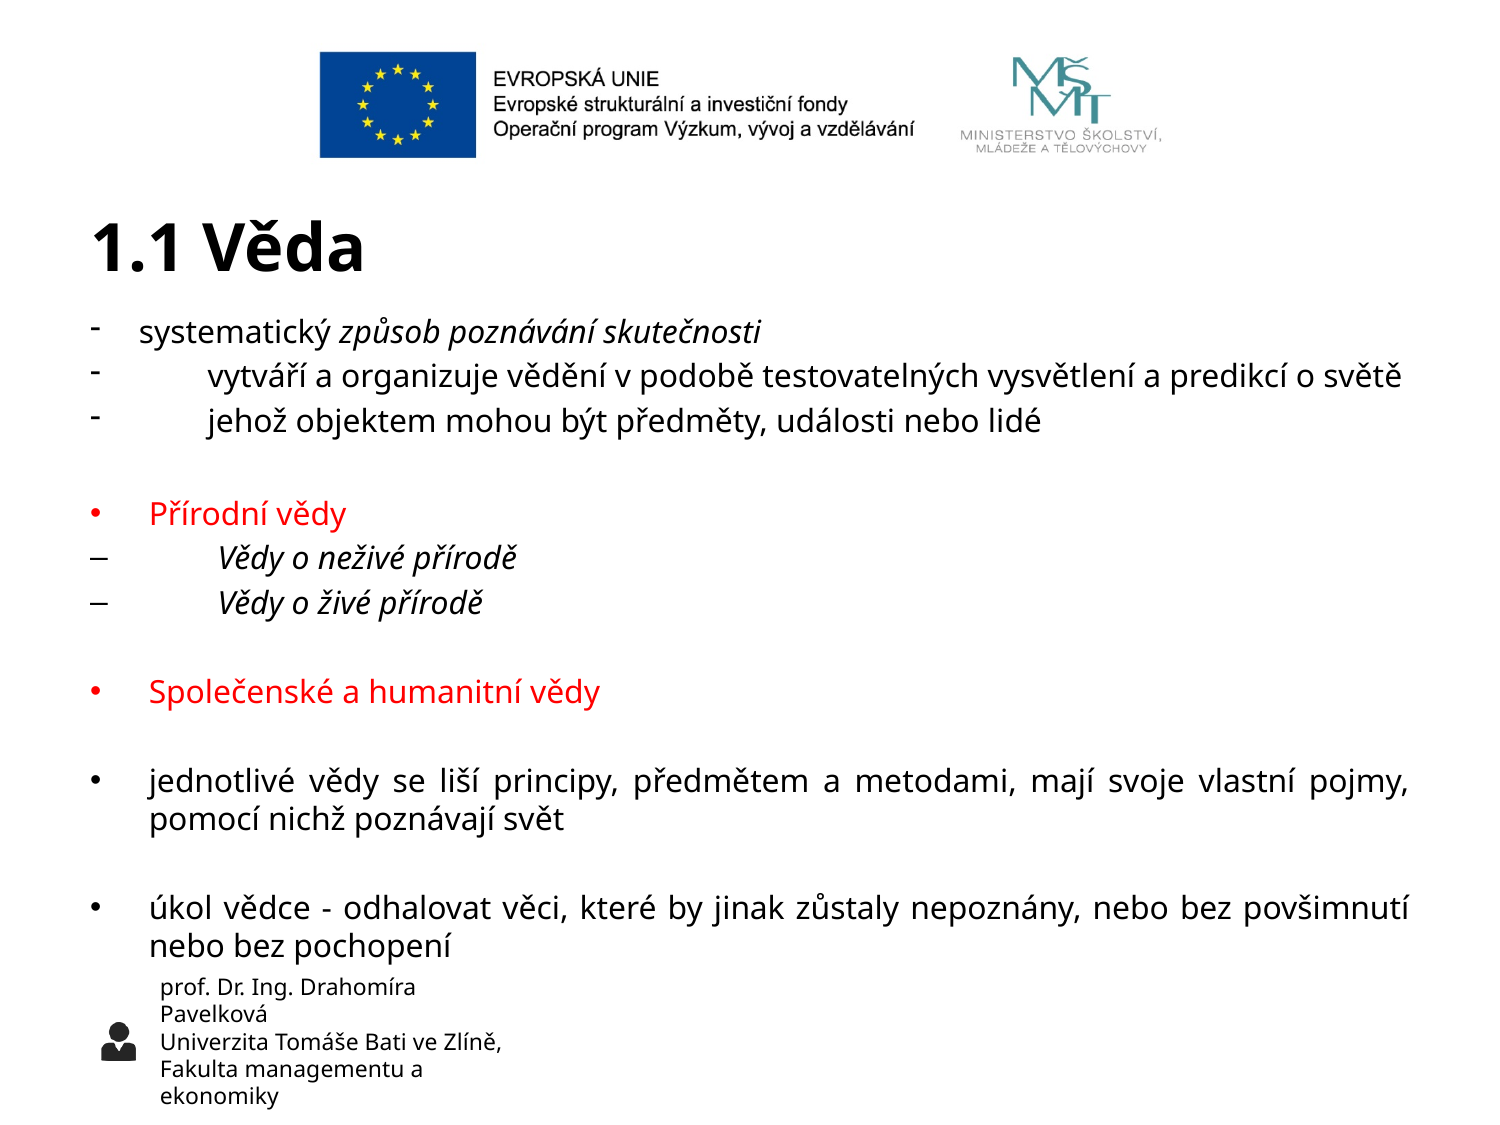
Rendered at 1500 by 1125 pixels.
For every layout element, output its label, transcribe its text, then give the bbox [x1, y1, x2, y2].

picture [267, 0, 1213, 210]
picture [101, 1021, 136, 1062]
list systematický způsob poznávání skutečnosti vytváří a organizuje vědění v podobě testovatelných vysvětlení a predikcí o světě jehož objektem mohou být předměty, události nebo lidé Přírodní vědy Vědy o neživé přírodě Vědy o živé přírodě Společenské a humanitní vědy jednotlivé vědy se liší principy, předmětem a metodami, mají svoje vlastní pojmy, pomocí nichž poznávají svět úkol vědce - odhalovat věci, které by jinak zůstaly nepoznány, nebo bez povšimnutí nebo bez pochopení [75, 304, 1425, 1000]
footer prof. Dr. Ing. Drahomíra Pavelková Univerzita Tomáše Bati ve Zlíně, Fakulta managementu a ekonomiky [145, 999, 526, 1083]
title 1.1 Věda [75, 185, 1425, 304]
